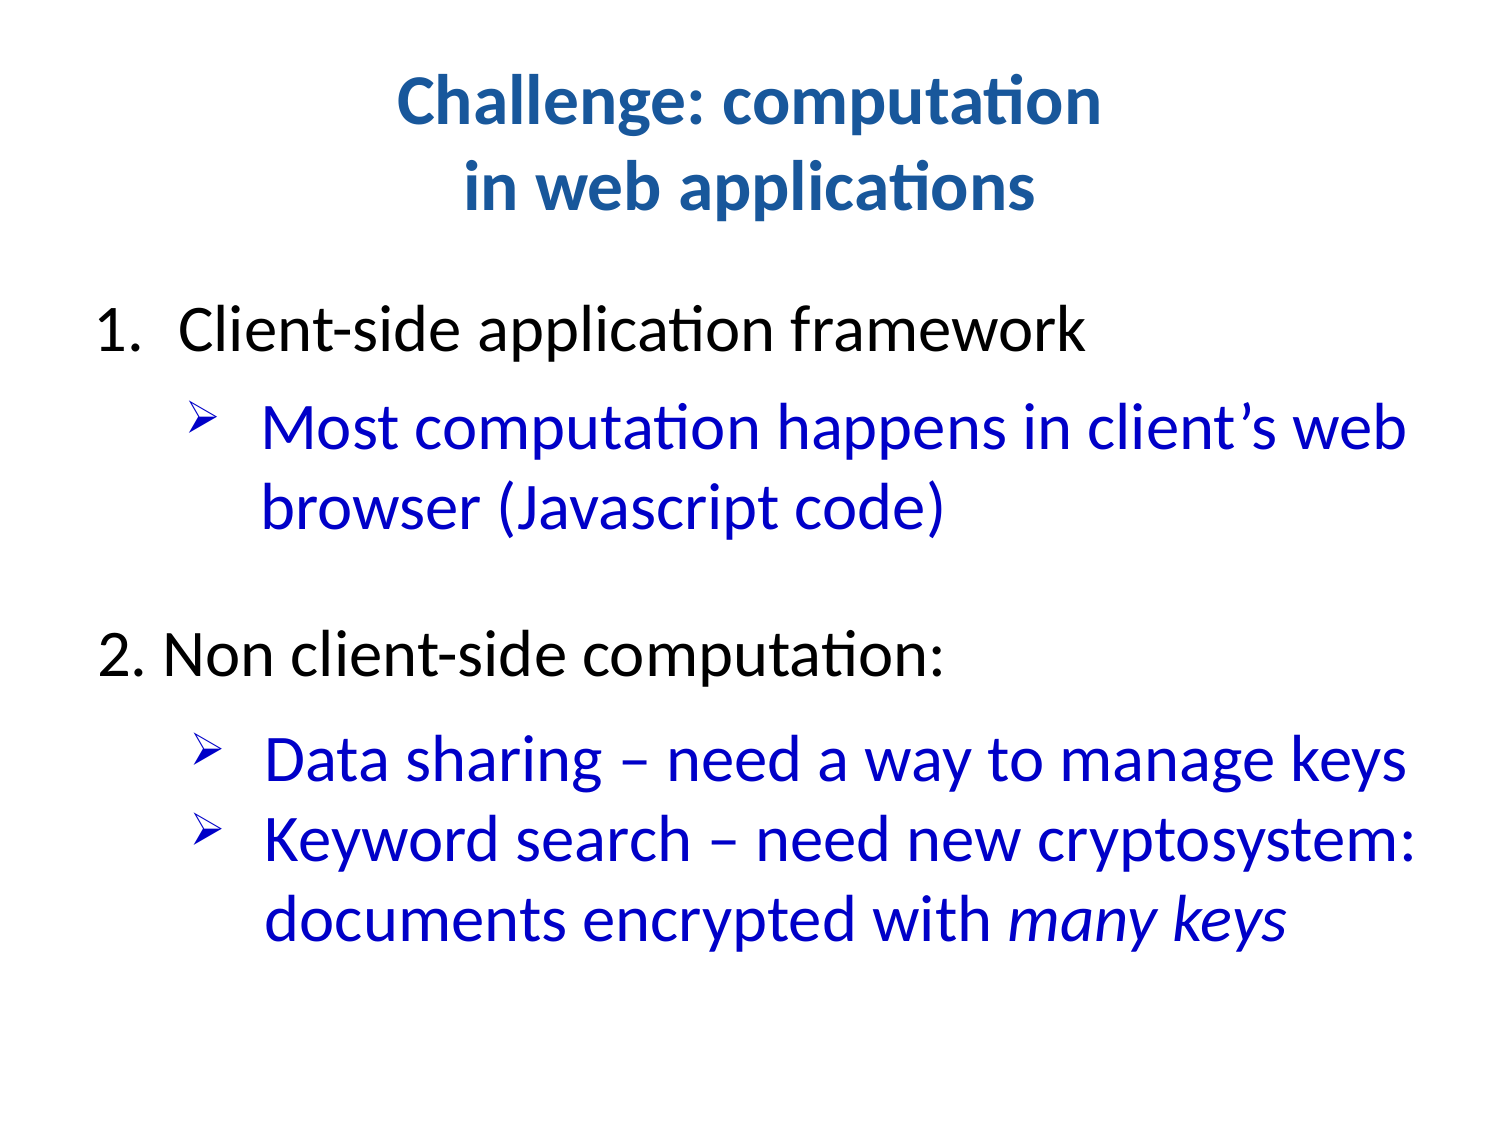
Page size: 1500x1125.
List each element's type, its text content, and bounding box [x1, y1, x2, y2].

text_box Data sharing – need a way to manage keys Keyword search – need new cryptosystem: documents encrypted with many keys [174, 707, 1452, 962]
text_box 2. Non client-side computation: [82, 522, 1144, 698]
text_box Most computation happens in client’s web browser (Javascript code) [170, 375, 1423, 551]
title Challenge: computation in web applications [75, 45, 1425, 233]
text_box Client-side application framework [79, 277, 1500, 373]
